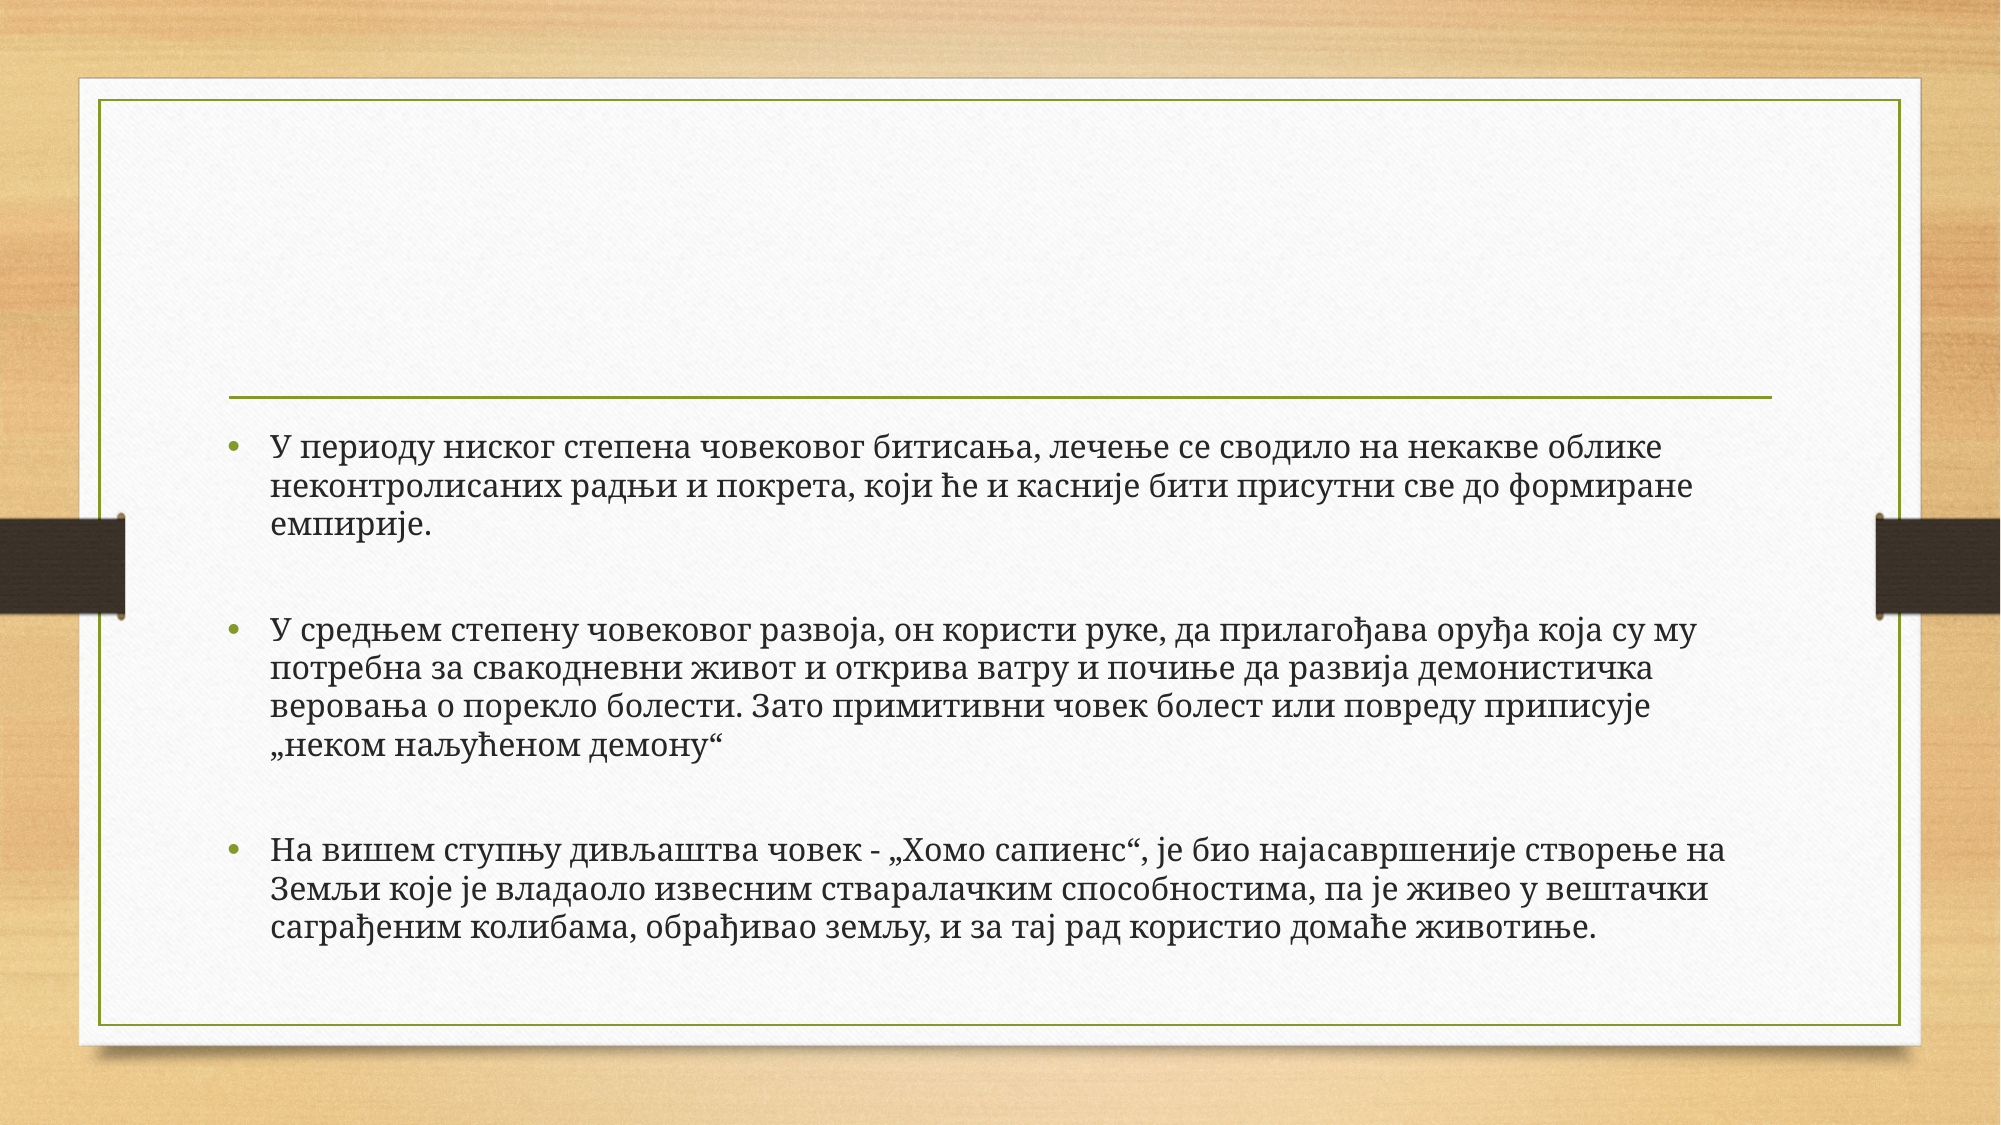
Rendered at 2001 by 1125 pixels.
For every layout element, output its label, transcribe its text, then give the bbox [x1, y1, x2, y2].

picture [0, 0, 2001, 1125]
list У периоду ниског степена човековог битисања, лечење се сводило на некакве облике неконтролисаних радњи и покрета, који ће и касније бити присутни све до формиране емпирије. У средњем степену човековог развоја, он користи руке, да прилагођава оруђа која су му потребна за свакодневни живот и открива ватру и почиње да развија демонистичка веровања о порекло болести. Зато примитивни човек болест или повреду приписује „неком наљућеном демону“ На вишем ступњу дивљаштва човек - „Хомо сапиенс“, је био најасавршеније створење на Земљи које је владаоло извесним стваралачким способностима, па је живео у вештачки саграђеним колибама, обрађивао земљу, и за тај рад користио домаће животиње. [212, 419, 1788, 964]
